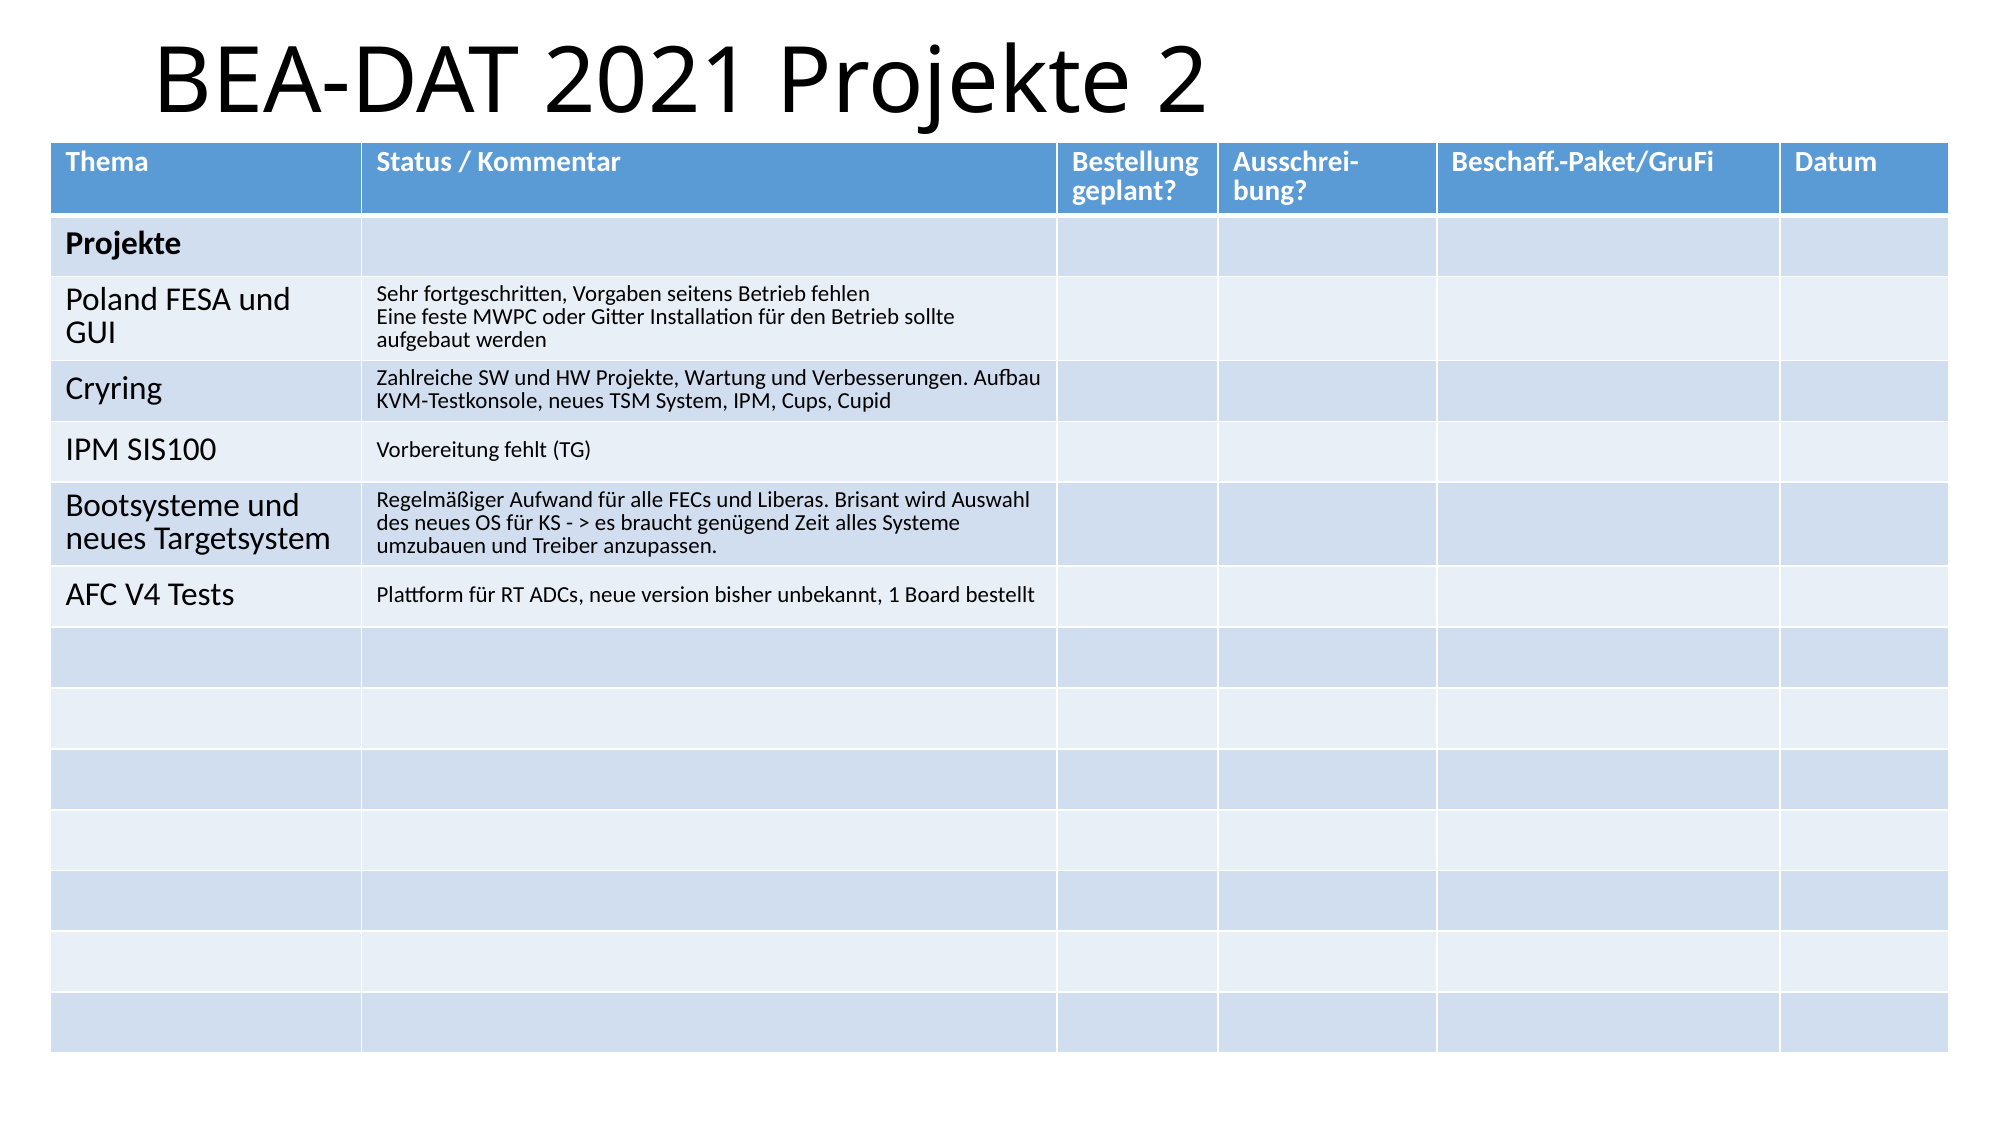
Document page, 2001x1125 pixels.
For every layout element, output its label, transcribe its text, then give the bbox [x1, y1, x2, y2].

table_cell [51, 628, 361, 687]
table_cell Poland FESA und GUI [51, 277, 361, 360]
table_cell [362, 628, 1056, 687]
table_cell [1219, 993, 1436, 1052]
table_header Bestellung geplant? [1058, 143, 1217, 213]
table_cell [1438, 811, 1779, 870]
table_cell [1438, 483, 1779, 565]
table_cell [1781, 993, 1948, 1052]
table_cell [1438, 567, 1779, 626]
table_cell [1781, 277, 1948, 360]
table_header Ausschrei-bung? [1219, 143, 1436, 213]
table_cell [1219, 689, 1436, 748]
table_header Datum [1781, 143, 1948, 213]
table_cell [1781, 871, 1948, 930]
table_cell [1058, 932, 1217, 991]
table_cell Cryring [51, 361, 361, 421]
table_cell [1781, 628, 1948, 687]
table_cell [1438, 277, 1779, 360]
table_cell [1058, 811, 1217, 870]
table_cell [1438, 871, 1779, 930]
table_cell [1219, 811, 1436, 870]
table_cell [1219, 483, 1436, 565]
table_cell [1781, 689, 1948, 748]
table_cell Bootsysteme und neues Targetsystem [51, 483, 361, 565]
table_cell IPM SIS100 [51, 422, 361, 481]
table_cell [51, 689, 361, 748]
table_cell AFC V4 Tests [51, 567, 361, 626]
table_cell [1219, 750, 1436, 809]
table_cell [1438, 422, 1779, 481]
table_cell [1058, 871, 1217, 930]
table_cell [1219, 277, 1436, 360]
table_cell [51, 993, 361, 1052]
table_cell [1219, 871, 1436, 930]
table_cell [1219, 218, 1436, 276]
table_cell Plattform für RT ADCs, neue version bisher unbekannt, 1 Board bestellt [362, 567, 1056, 626]
table_cell [1058, 361, 1217, 421]
table_cell [1058, 277, 1217, 360]
table_cell [1058, 567, 1217, 626]
table_cell [362, 871, 1056, 930]
table_cell [1438, 689, 1779, 748]
table_cell [1438, 361, 1779, 421]
table_cell [362, 750, 1056, 809]
table_cell [1219, 361, 1436, 421]
table_cell [1781, 811, 1948, 870]
table_cell [362, 993, 1056, 1052]
table_cell [1781, 422, 1948, 481]
table_cell [51, 932, 361, 991]
table_cell [1219, 628, 1436, 687]
table_cell [1219, 422, 1436, 481]
table_cell [1781, 750, 1948, 809]
table_cell [51, 750, 361, 809]
table_cell [1219, 567, 1436, 626]
table_cell [1781, 567, 1948, 626]
table_cell [1058, 689, 1217, 748]
table_cell [1058, 422, 1217, 481]
table_cell Vorbereitung fehlt (TG) [362, 422, 1056, 481]
table_cell [362, 218, 1056, 276]
table_cell [1438, 750, 1779, 809]
table_cell Sehr fortgeschritten, Vorgaben seitens Betrieb fehlen Eine feste MWPC oder Gitter Installation für den Betrieb sollte aufgebaut werden [362, 277, 1056, 360]
table_cell [1438, 932, 1779, 991]
table_cell [1058, 218, 1217, 276]
table_cell [51, 871, 361, 930]
table_cell [1438, 993, 1779, 1052]
table_header Thema [51, 143, 361, 213]
table_cell Zahlreiche SW und HW Projekte, Wartung und Verbesserungen. Aufbau KVM-Testkonsole, neues TSM System, IPM, Cups, Cupid [362, 361, 1056, 421]
table_cell Projekte [51, 218, 361, 276]
table_cell [1781, 218, 1948, 276]
table_cell [362, 932, 1056, 991]
table_cell [362, 689, 1056, 748]
table_cell [1781, 361, 1948, 421]
table_cell Regelmäßiger Aufwand für alle FECs und Liberas. Brisant wird Auswahl des neues OS für KS - > es braucht genügend Zeit alles Systeme umzubauen und Treiber anzupassen. [362, 483, 1056, 565]
table_cell [1058, 483, 1217, 565]
table_cell [1781, 932, 1948, 991]
table_cell [1781, 483, 1948, 565]
title BEA-DAT 2021 Projekte 2 [137, 24, 1863, 141]
table_header Status / Kommentar [362, 143, 1056, 213]
table_header Beschaff.-Paket/GruFi [1438, 143, 1779, 213]
table_cell [1058, 750, 1217, 809]
table_cell [362, 811, 1056, 870]
table_cell [51, 811, 361, 870]
table_cell [1058, 993, 1217, 1052]
table_cell [1438, 218, 1779, 276]
table_cell [1219, 932, 1436, 991]
table_cell [1058, 628, 1217, 687]
table_cell [1438, 628, 1779, 687]
